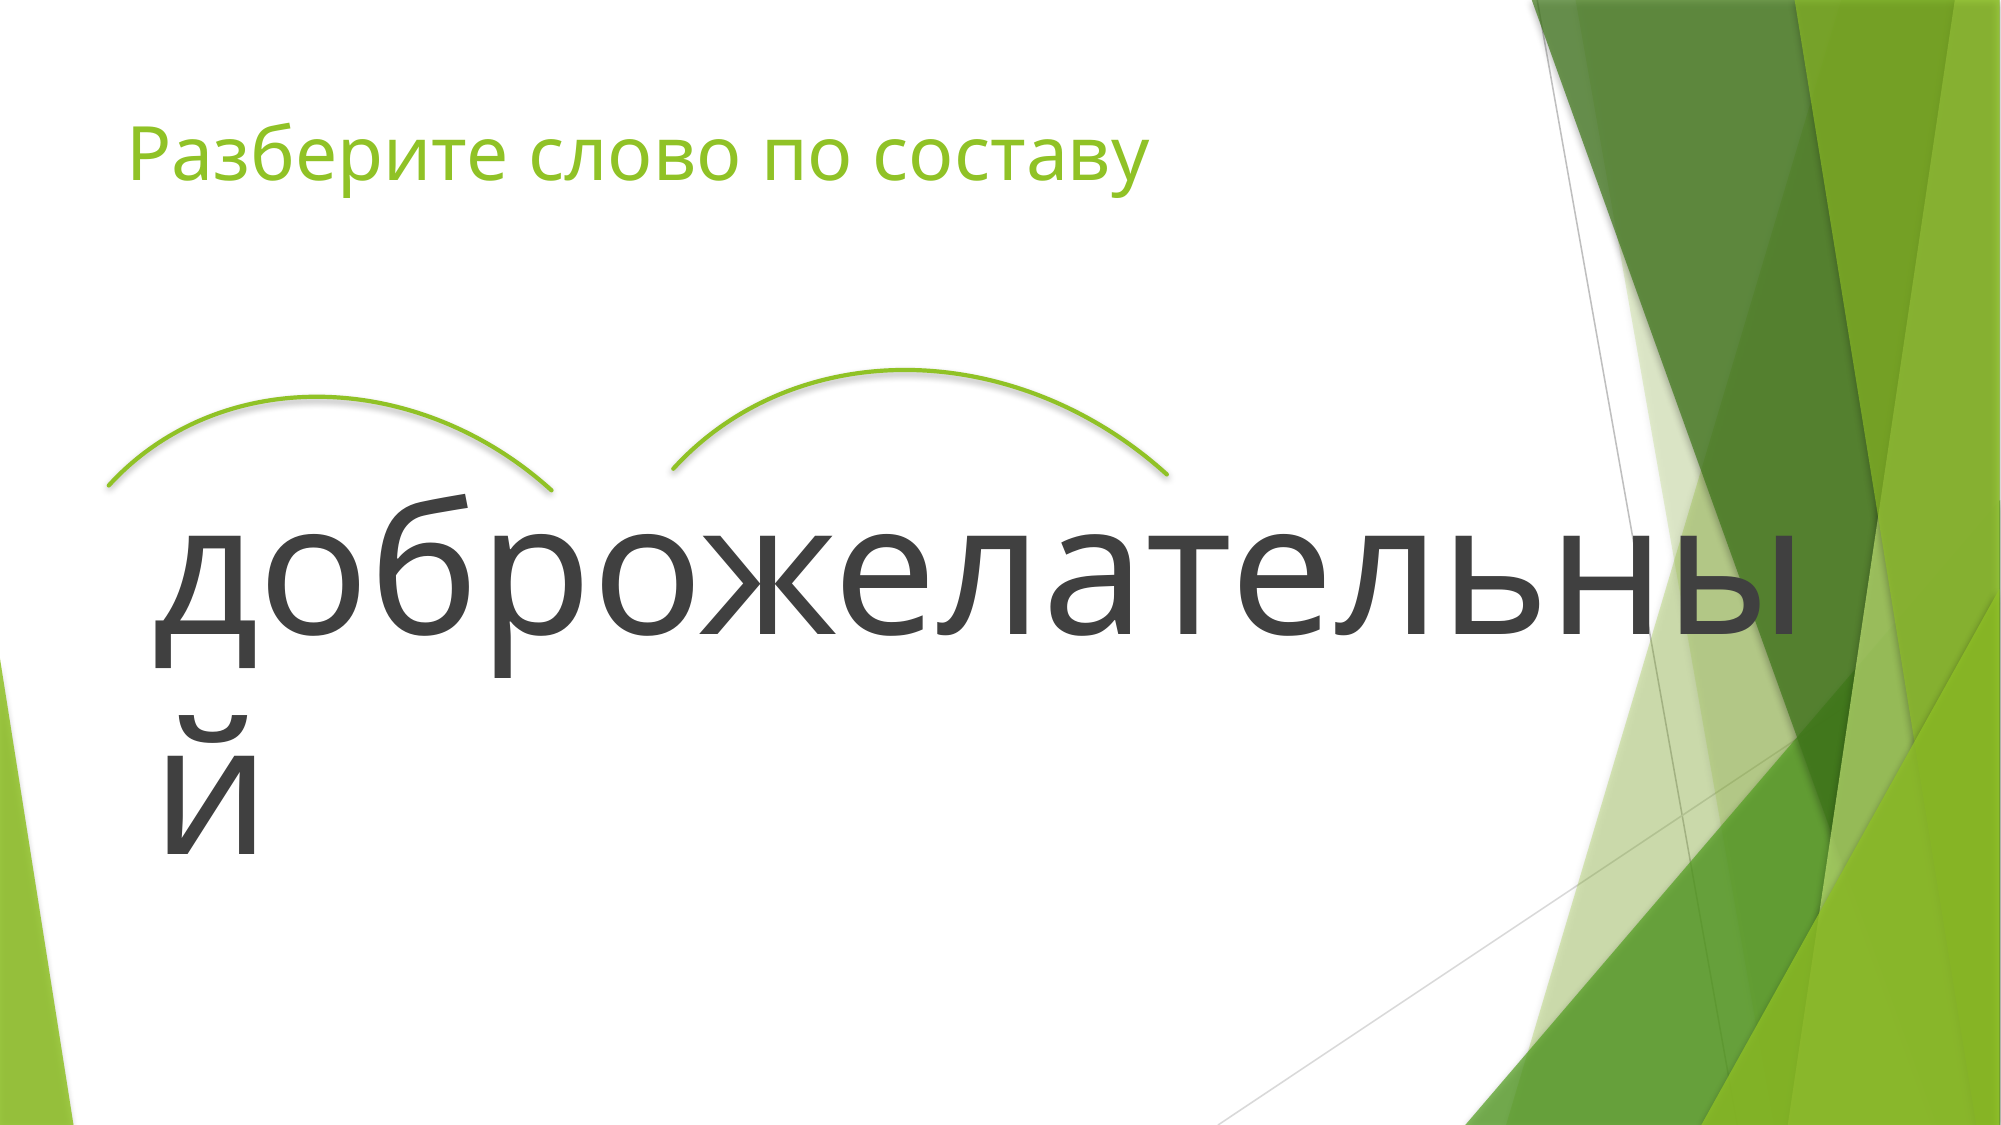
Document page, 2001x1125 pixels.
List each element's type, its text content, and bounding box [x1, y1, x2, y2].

text_box [106, 394, 554, 709]
list доброжелательный [137, 443, 1863, 1014]
text_box [671, 367, 1169, 717]
title Разберите слово по составу [111, 98, 1522, 315]
